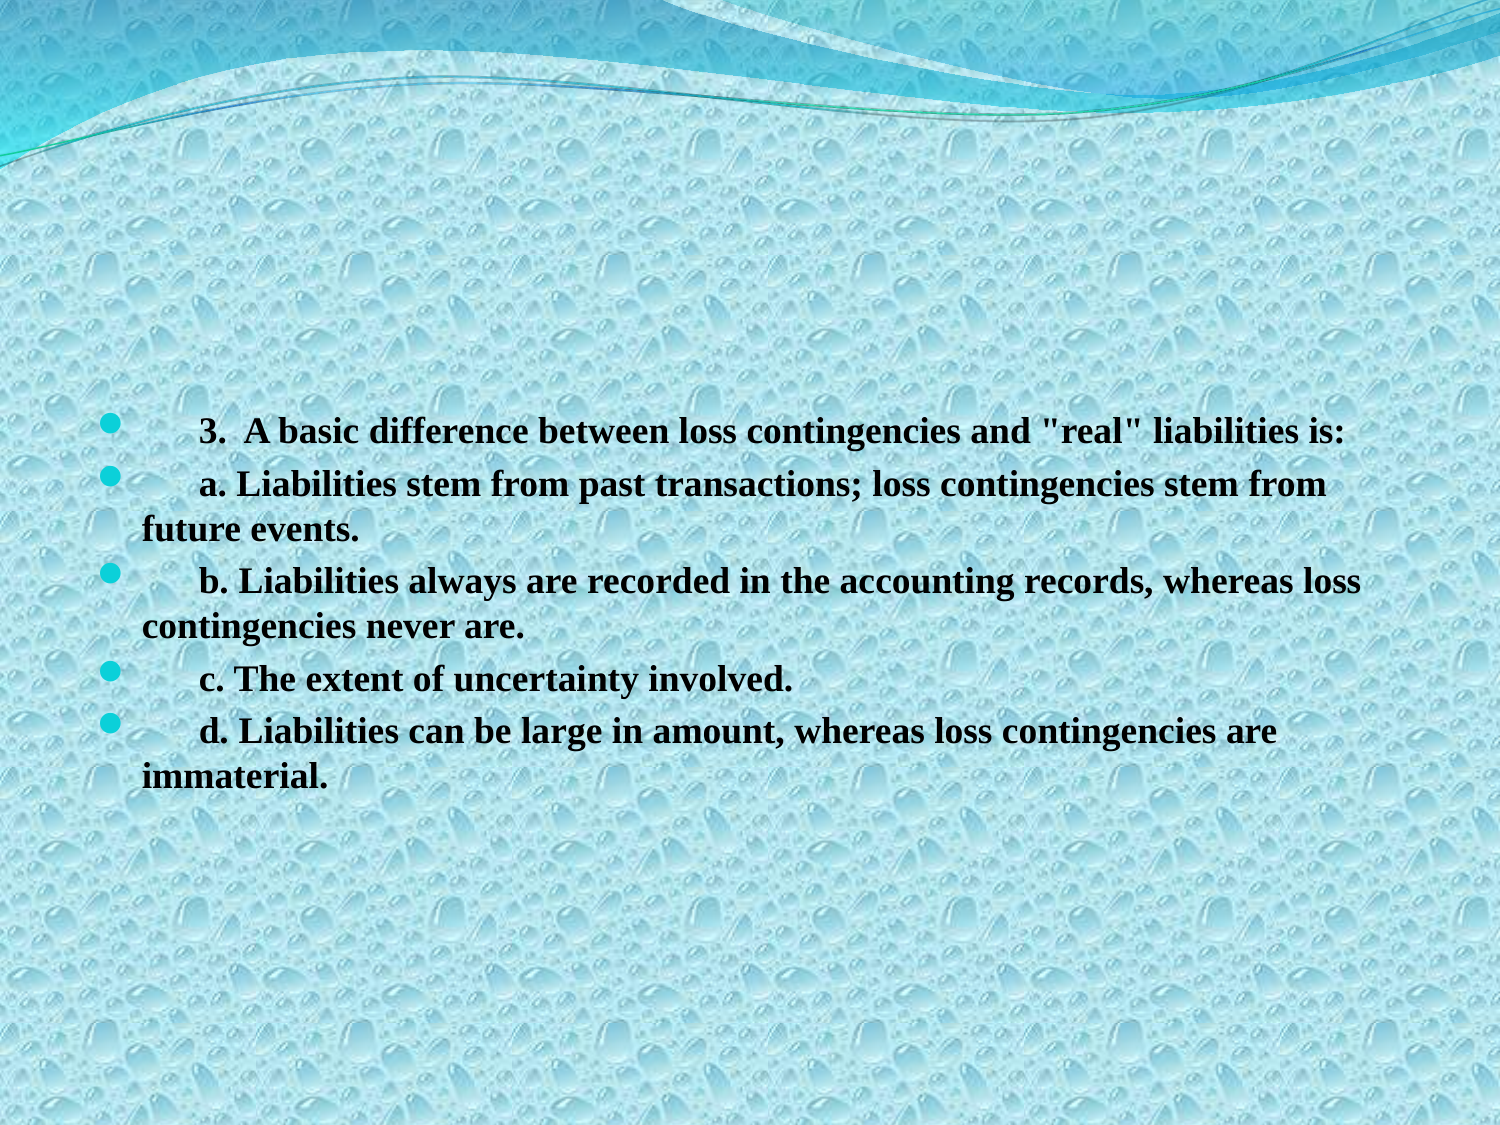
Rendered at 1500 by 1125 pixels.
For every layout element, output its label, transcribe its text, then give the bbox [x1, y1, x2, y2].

picture [0, 0, 1500, 1125]
list 3. A basic difference between loss contingencies and "real" liabilities is: a. Liabilities stem from past transactions; loss contingencies stem from future events. b. Liabilities always are recorded in the accounting records, whereas loss contingencies never are. c. The extent of uncertainty involved. d. Liabilities can be large in amount, whereas loss contingencies are immaterial. [81, 398, 1433, 808]
